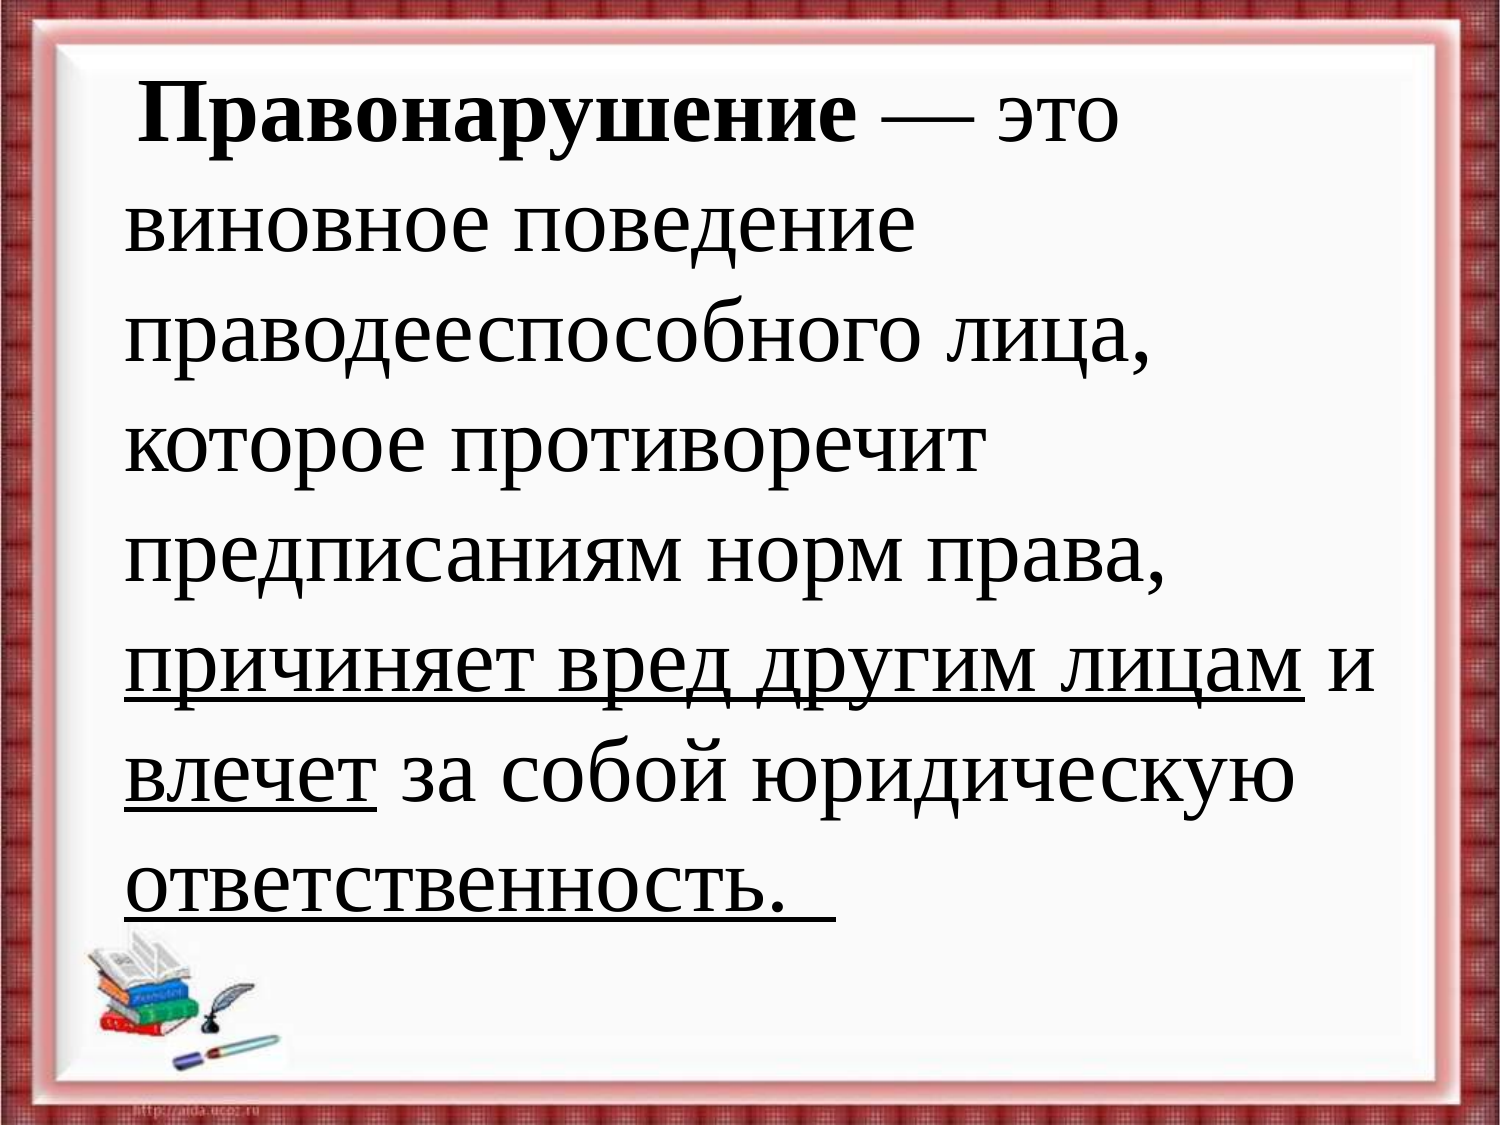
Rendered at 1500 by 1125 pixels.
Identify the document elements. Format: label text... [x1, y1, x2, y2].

picture [0, 0, 1500, 1125]
list Правонарушение — это виновное поведение праводееспособного лица, которое противоречит предписаниям норм права, причиняет вред другим лицам и влечет за собой юридическую ответственность. [52, 42, 1426, 1006]
